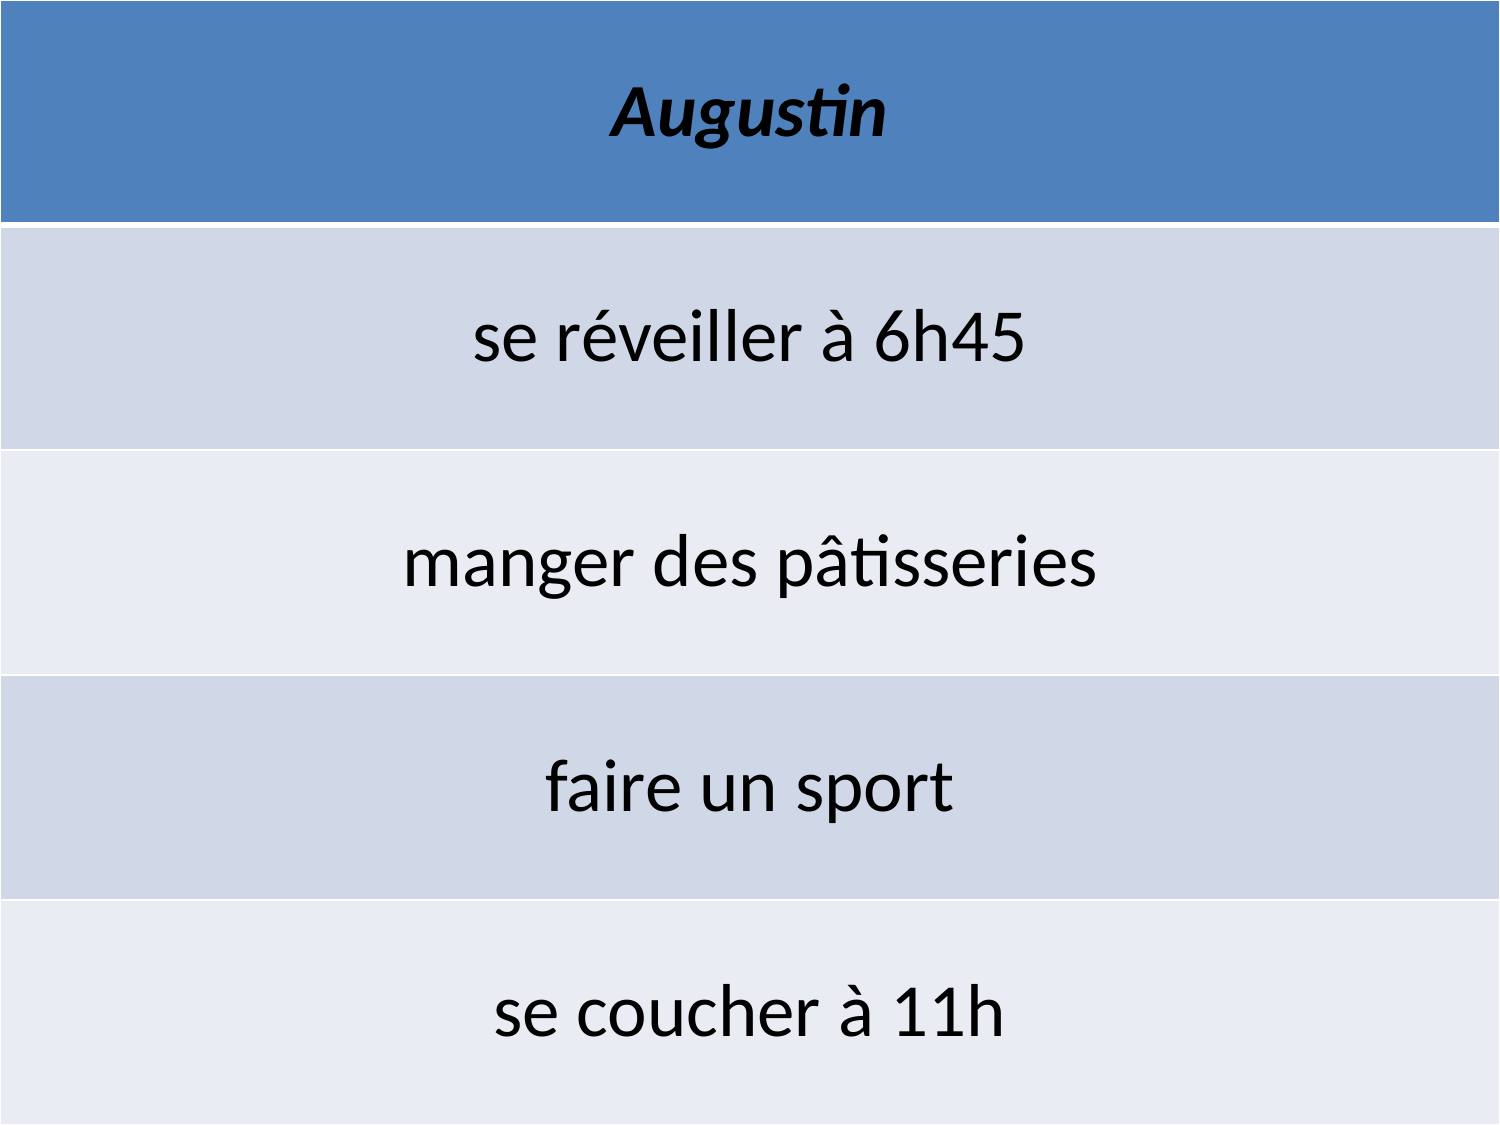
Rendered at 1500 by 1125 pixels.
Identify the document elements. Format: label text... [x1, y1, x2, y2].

table_cell manger des pâtisseries [1, 451, 1499, 674]
table_cell faire un sport [1, 676, 1499, 899]
table_cell se coucher à 11h [1, 901, 1499, 1124]
table_cell se réveiller à 6h45 [1, 228, 1499, 449]
table_header Augustin [1, 1, 1499, 222]
